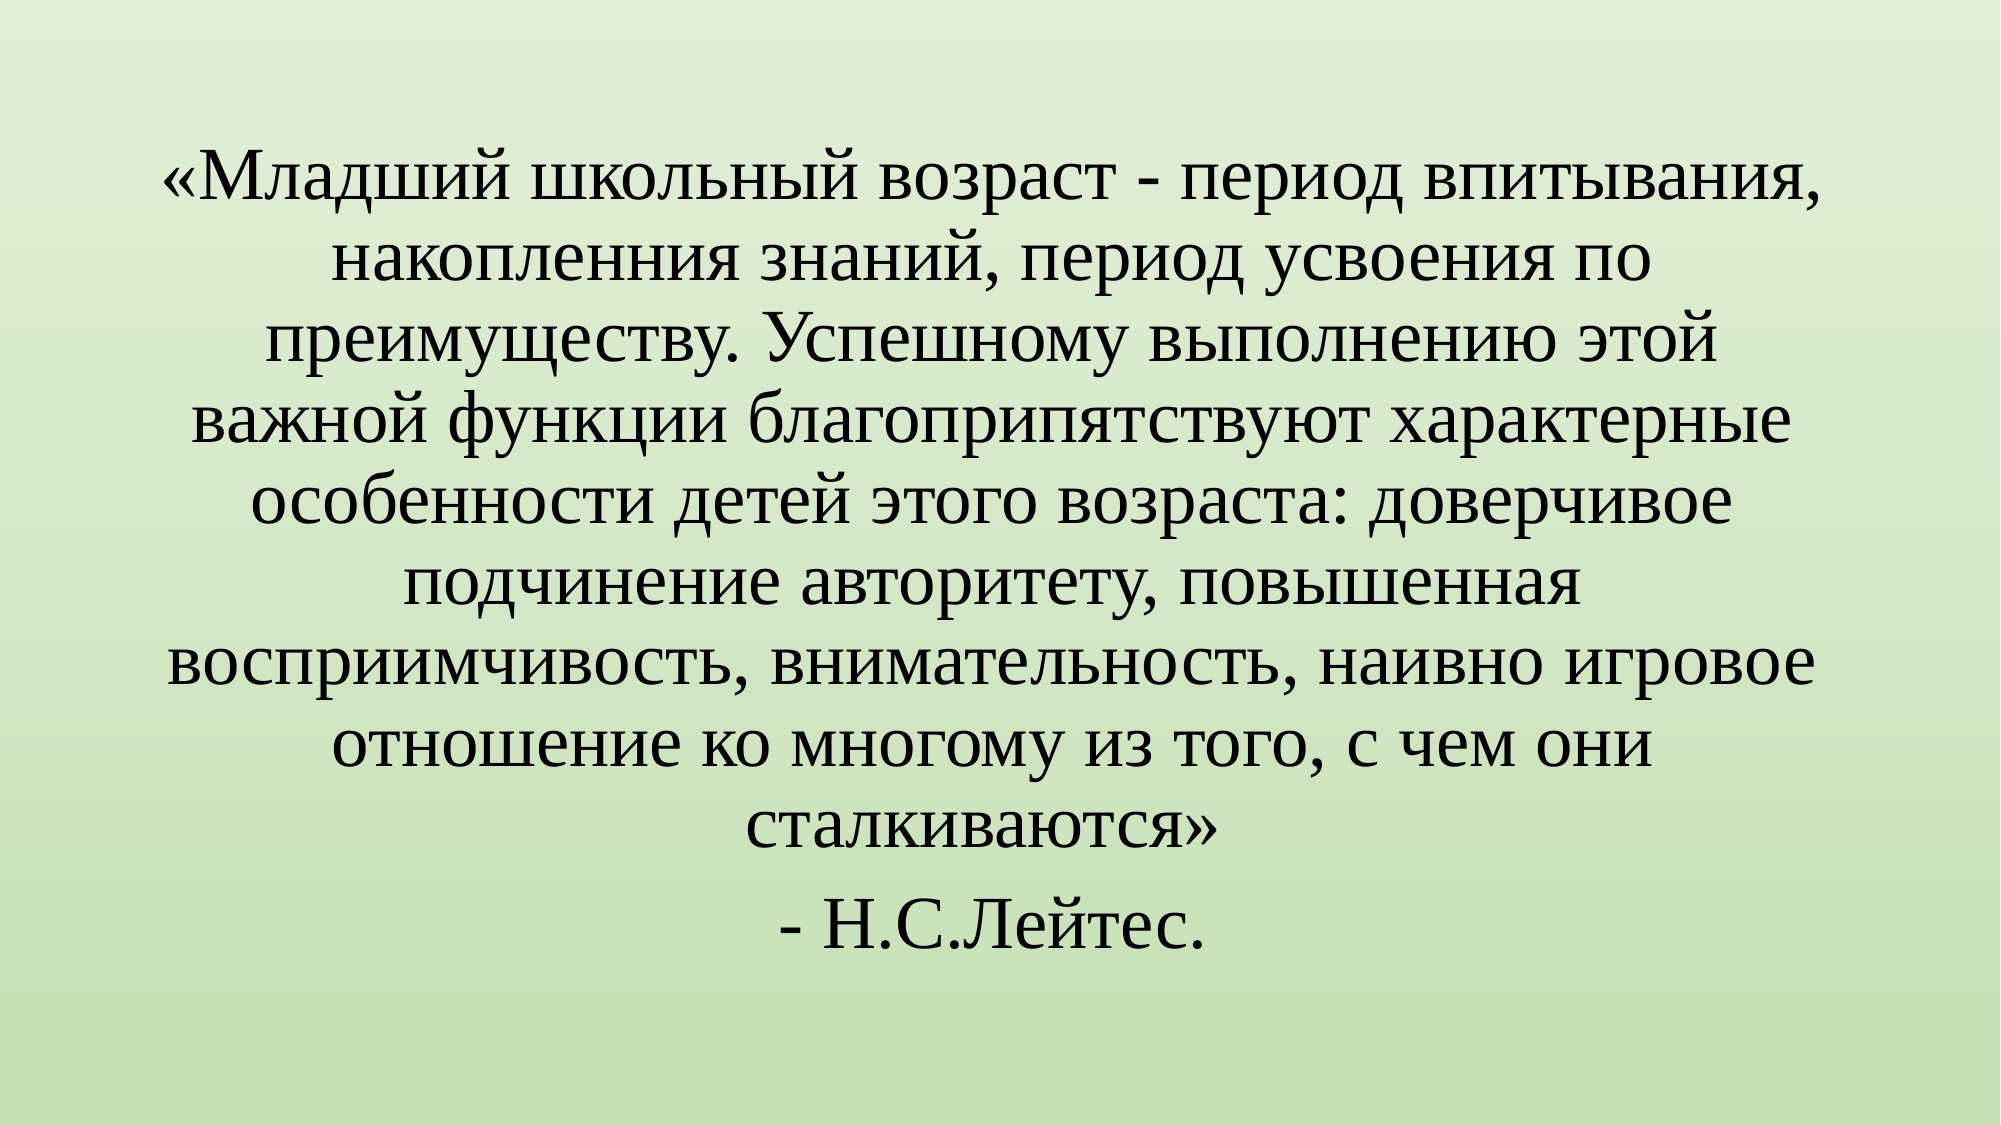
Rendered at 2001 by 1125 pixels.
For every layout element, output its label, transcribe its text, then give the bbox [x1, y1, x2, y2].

list «Младший школьный возраст - период впитывания, накопленния знаний, период усвоения по преимуществу. Успешному выполнению этой важной функции благоприпятствуют характерные особенности детей этого возраста: доверчивое подчинение авторитету, повышенная восприимчивость, внимательность, наивно игровое отношение ко многому из того, с чем они сталкиваются» - Н.С.Лейтес. [123, 127, 1863, 1014]
